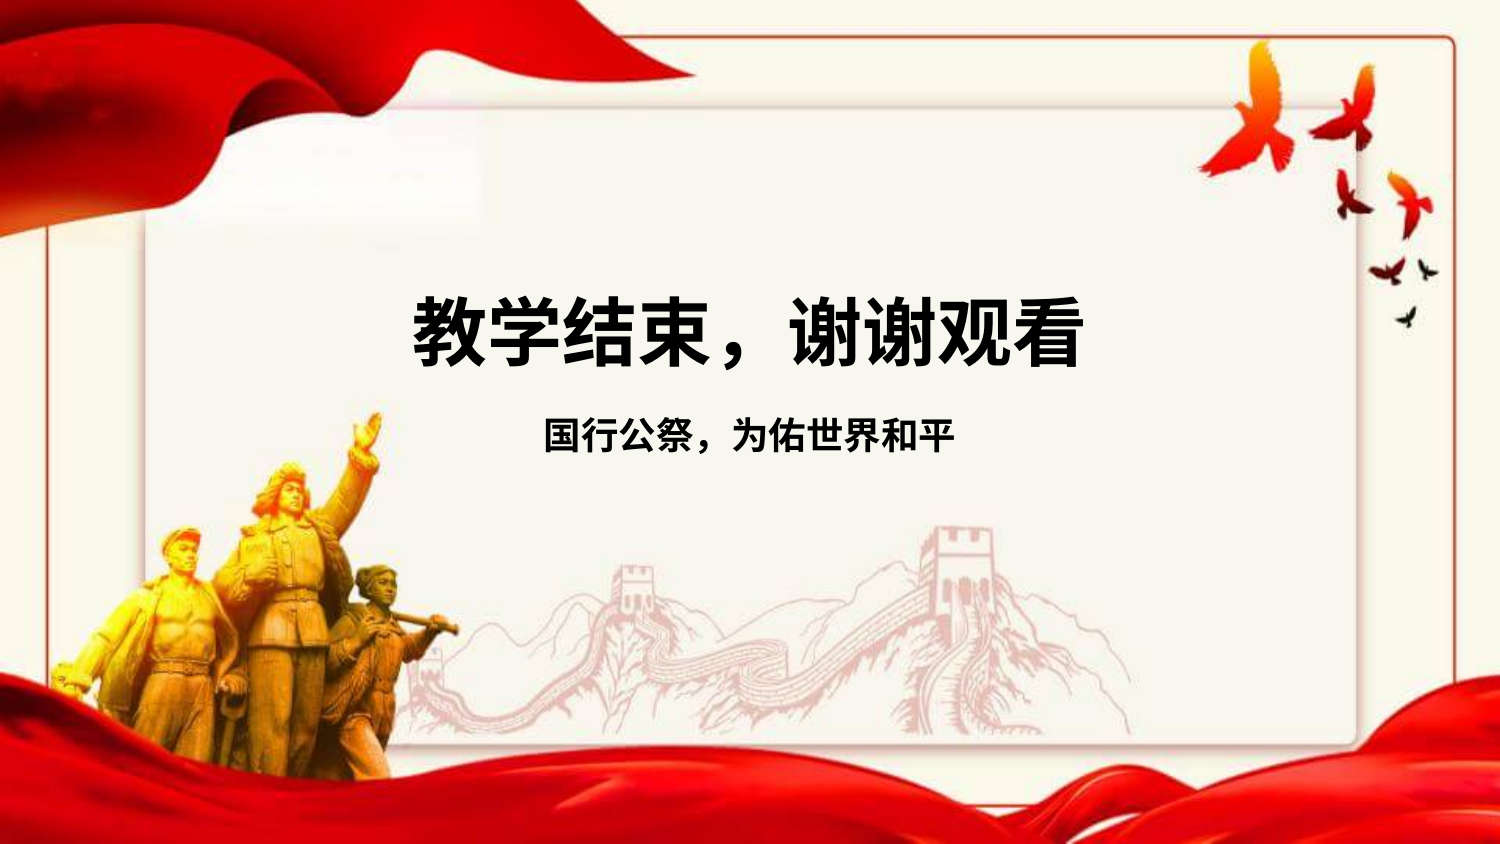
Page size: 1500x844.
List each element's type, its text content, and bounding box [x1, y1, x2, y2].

picture [0, 0, 1500, 844]
text_box 国行公祭，为佑世界和平 [532, 406, 968, 463]
text_box 教学结束，谢谢观看 [400, 279, 1099, 381]
